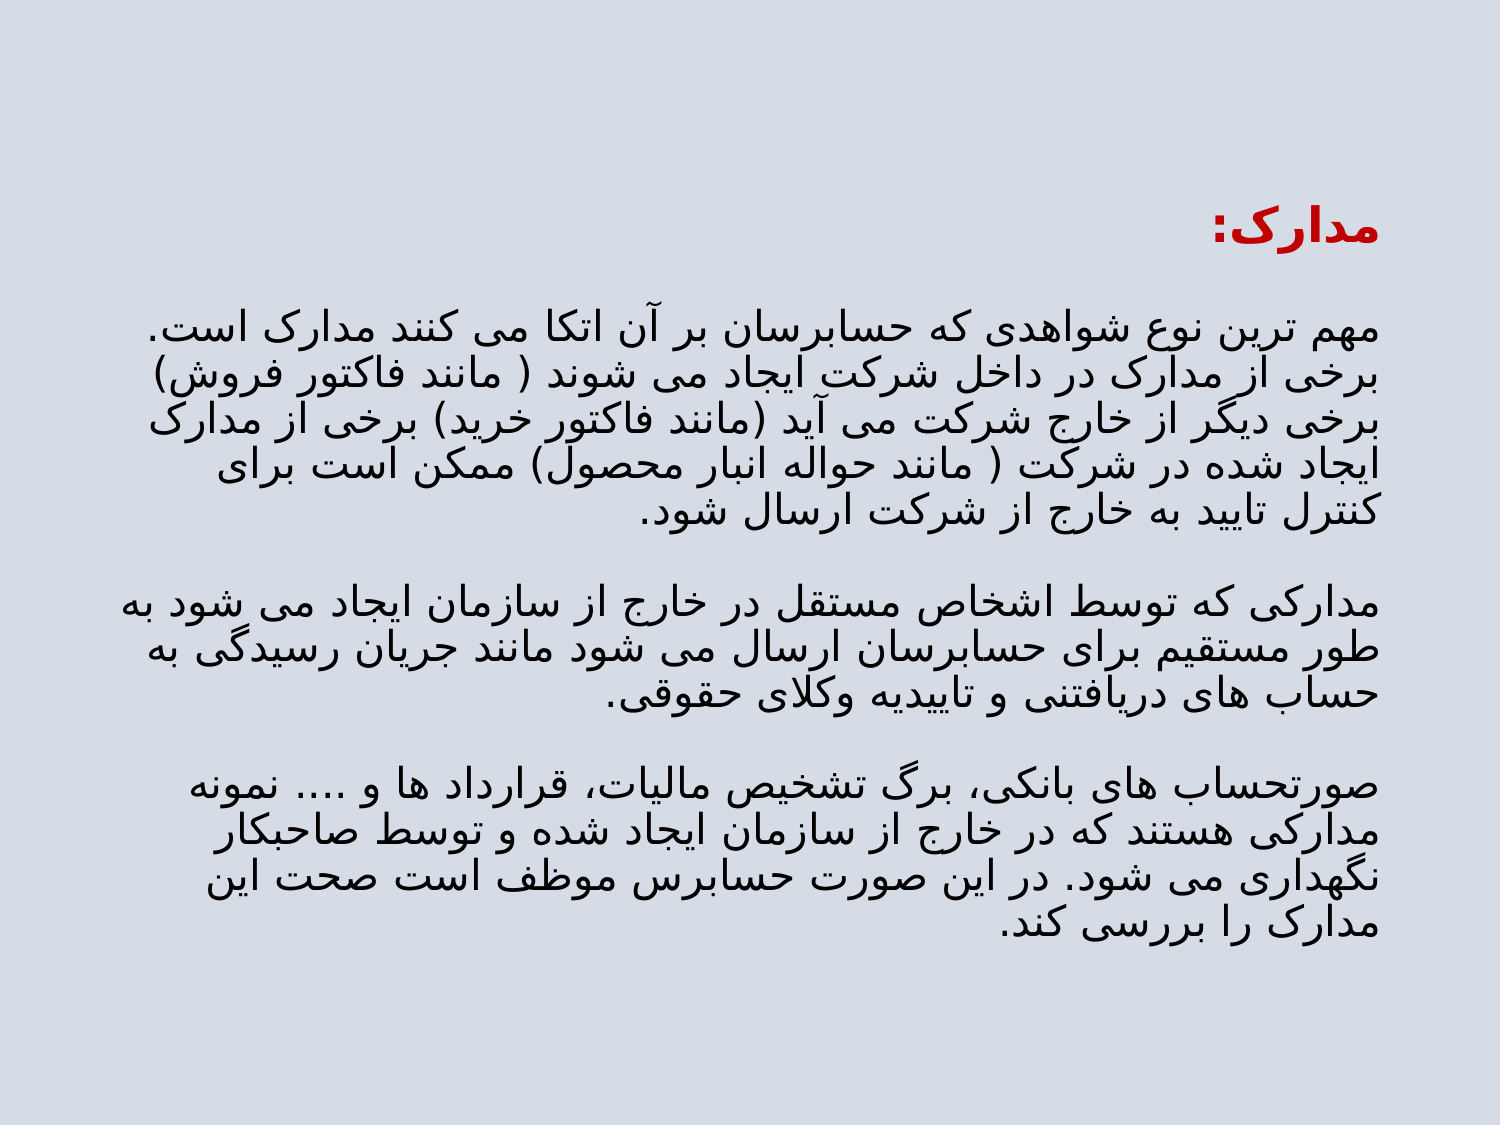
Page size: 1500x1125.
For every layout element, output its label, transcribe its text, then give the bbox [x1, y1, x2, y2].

title مدارک: مهم ترین نوع شواهدی که حسابرسان بر آن اتکا می کنند مدارک است. برخی از مدارک در داخل شرکت ایجاد می شوند ( مانند فاکتور فروش) برخی دیگر از خارج شرکت می آید (مانند فاکتور خرید) برخی از مدارک ایجاد شده در شرکت ( مانند حواله انبار محصول) ممکن است برای کنترل تایید به خارج از شرکت ارسال شود. مدارکی که توسط اشخاص مستقل در خارج از سازمان ایجاد می شود به طور مستقیم برای حسابرسان ارسال می شود مانند جریان رسیدگی به حساب های دریافتنی و تاییدیه وکلای حقوقی. صورتحساب های بانکی، برگ تشخیص مالیات، قرارداد ها و .... نمونه مدارکی هستند که در خارج از سازمان ایجاد شده و توسط صاحبکار نگهداری می شود. در این صورت حسابرس موظف است صحت این مدارک را بررسی کند. [103, 185, 1397, 961]
